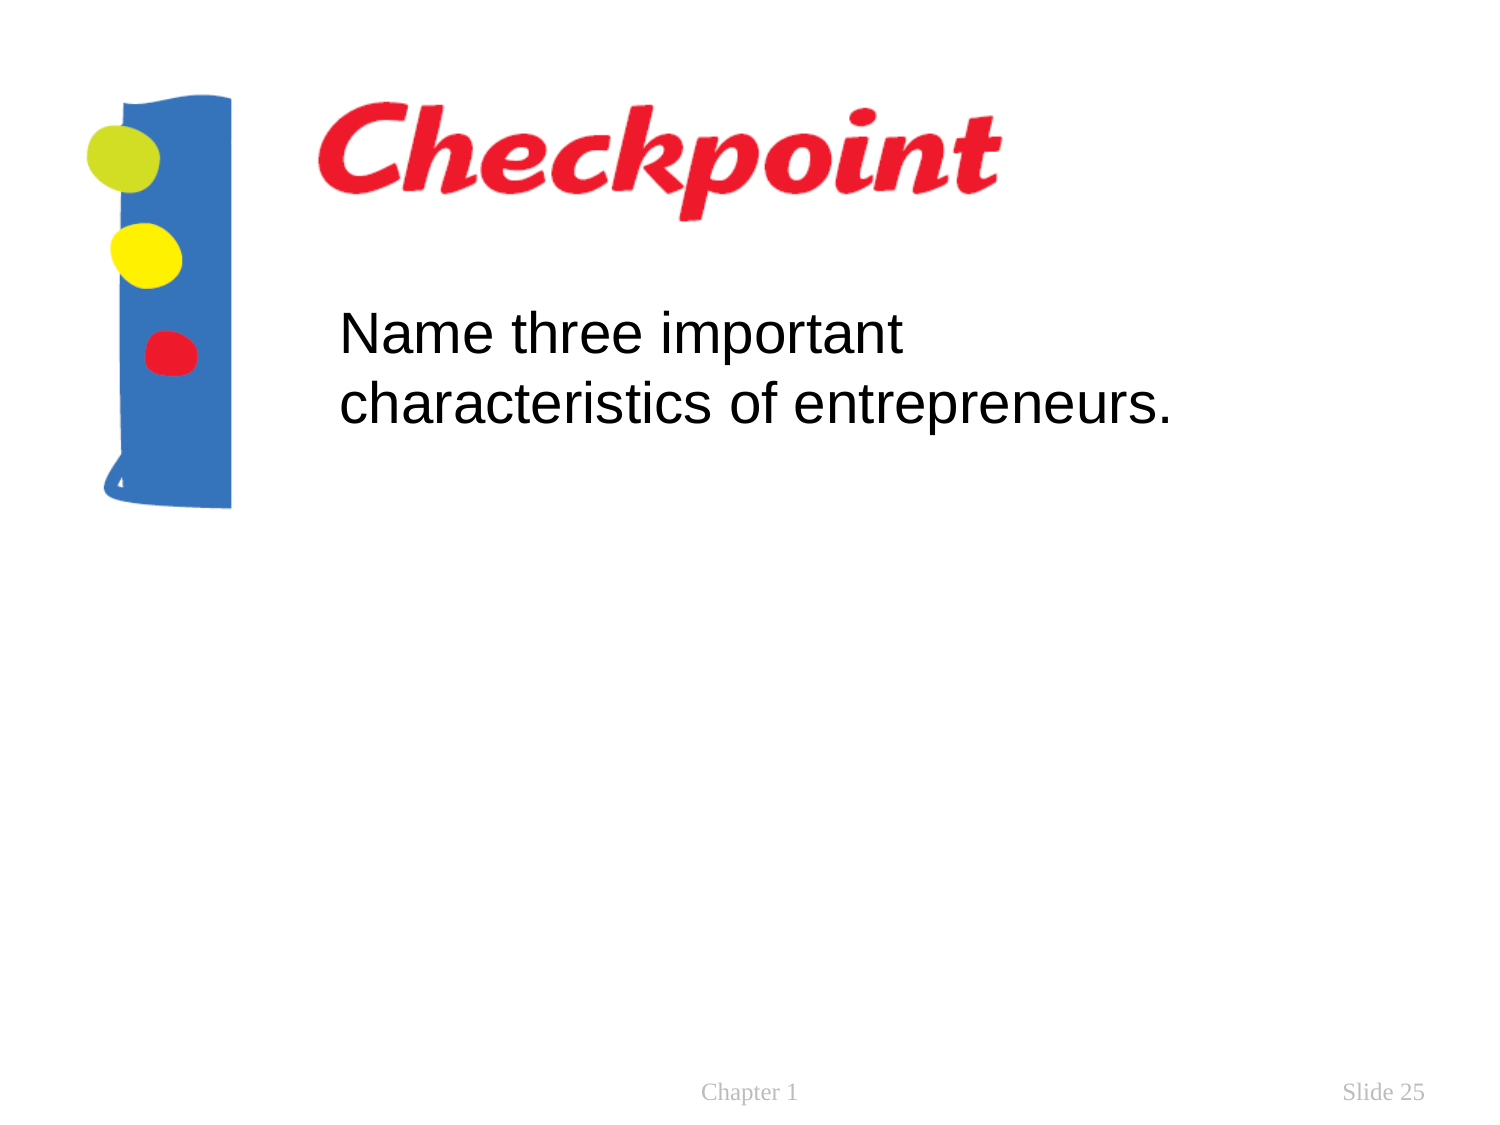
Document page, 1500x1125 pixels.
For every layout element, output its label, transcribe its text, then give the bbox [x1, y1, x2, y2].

picture [74, 74, 232, 526]
footer Chapter 1 [512, 1052, 988, 1113]
picture [287, 87, 1026, 233]
text_box Name three important characteristics of entrepreneurs. [324, 287, 1288, 443]
slide_number Slide 25 [1299, 1052, 1425, 1113]
